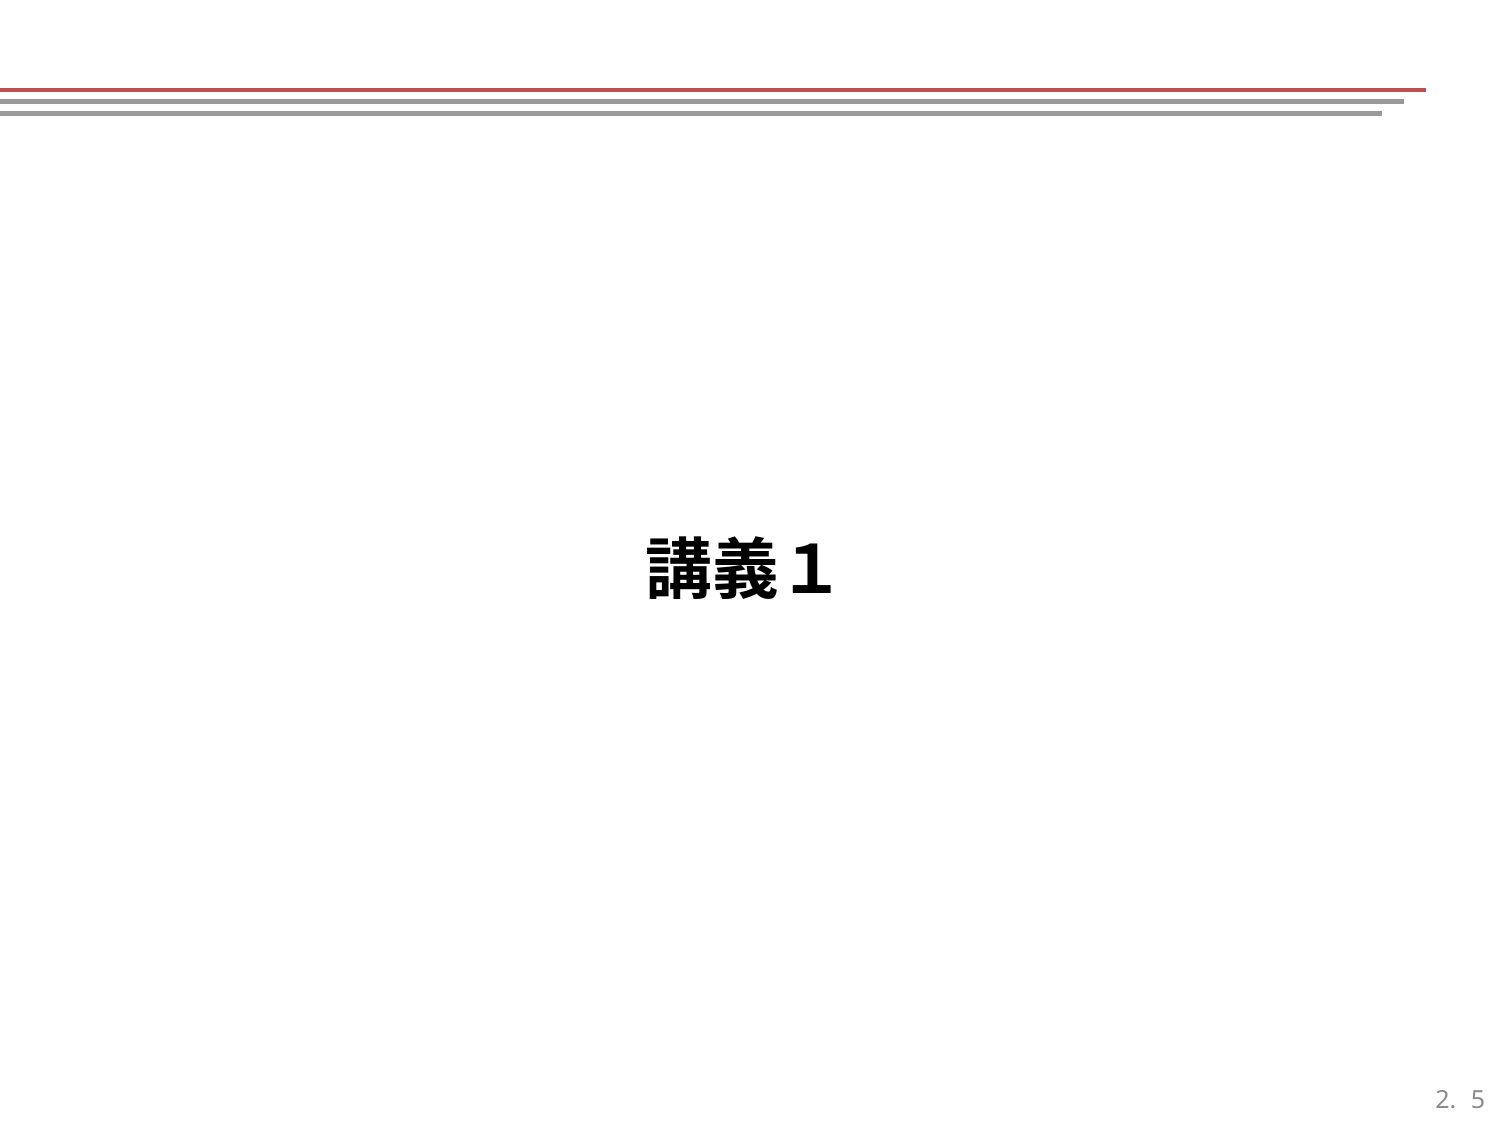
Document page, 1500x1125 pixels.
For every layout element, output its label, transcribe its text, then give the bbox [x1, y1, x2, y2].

text_box 講義１ [27, 517, 1464, 616]
slide_number 4 [1381, 1065, 1500, 1125]
